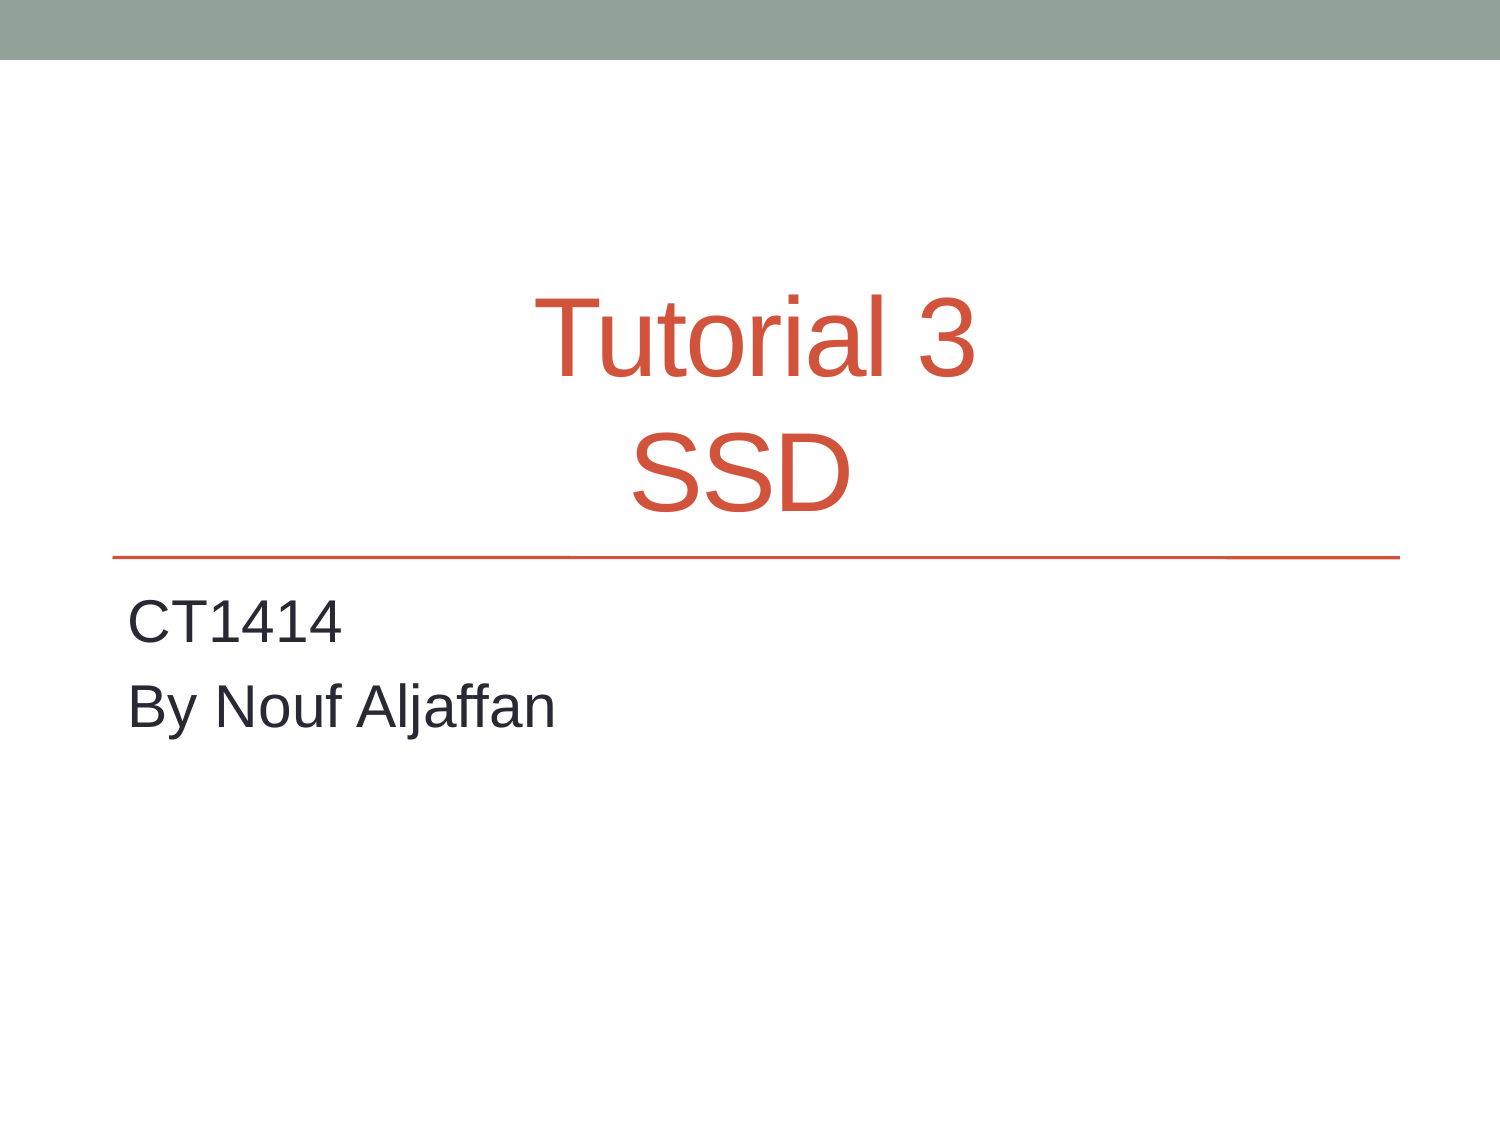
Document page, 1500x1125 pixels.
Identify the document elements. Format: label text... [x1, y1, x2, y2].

subtitle CT1414 By Nouf Aljaffan [112, 575, 1163, 863]
title Tutorial 3 SSD [112, 224, 1400, 542]
